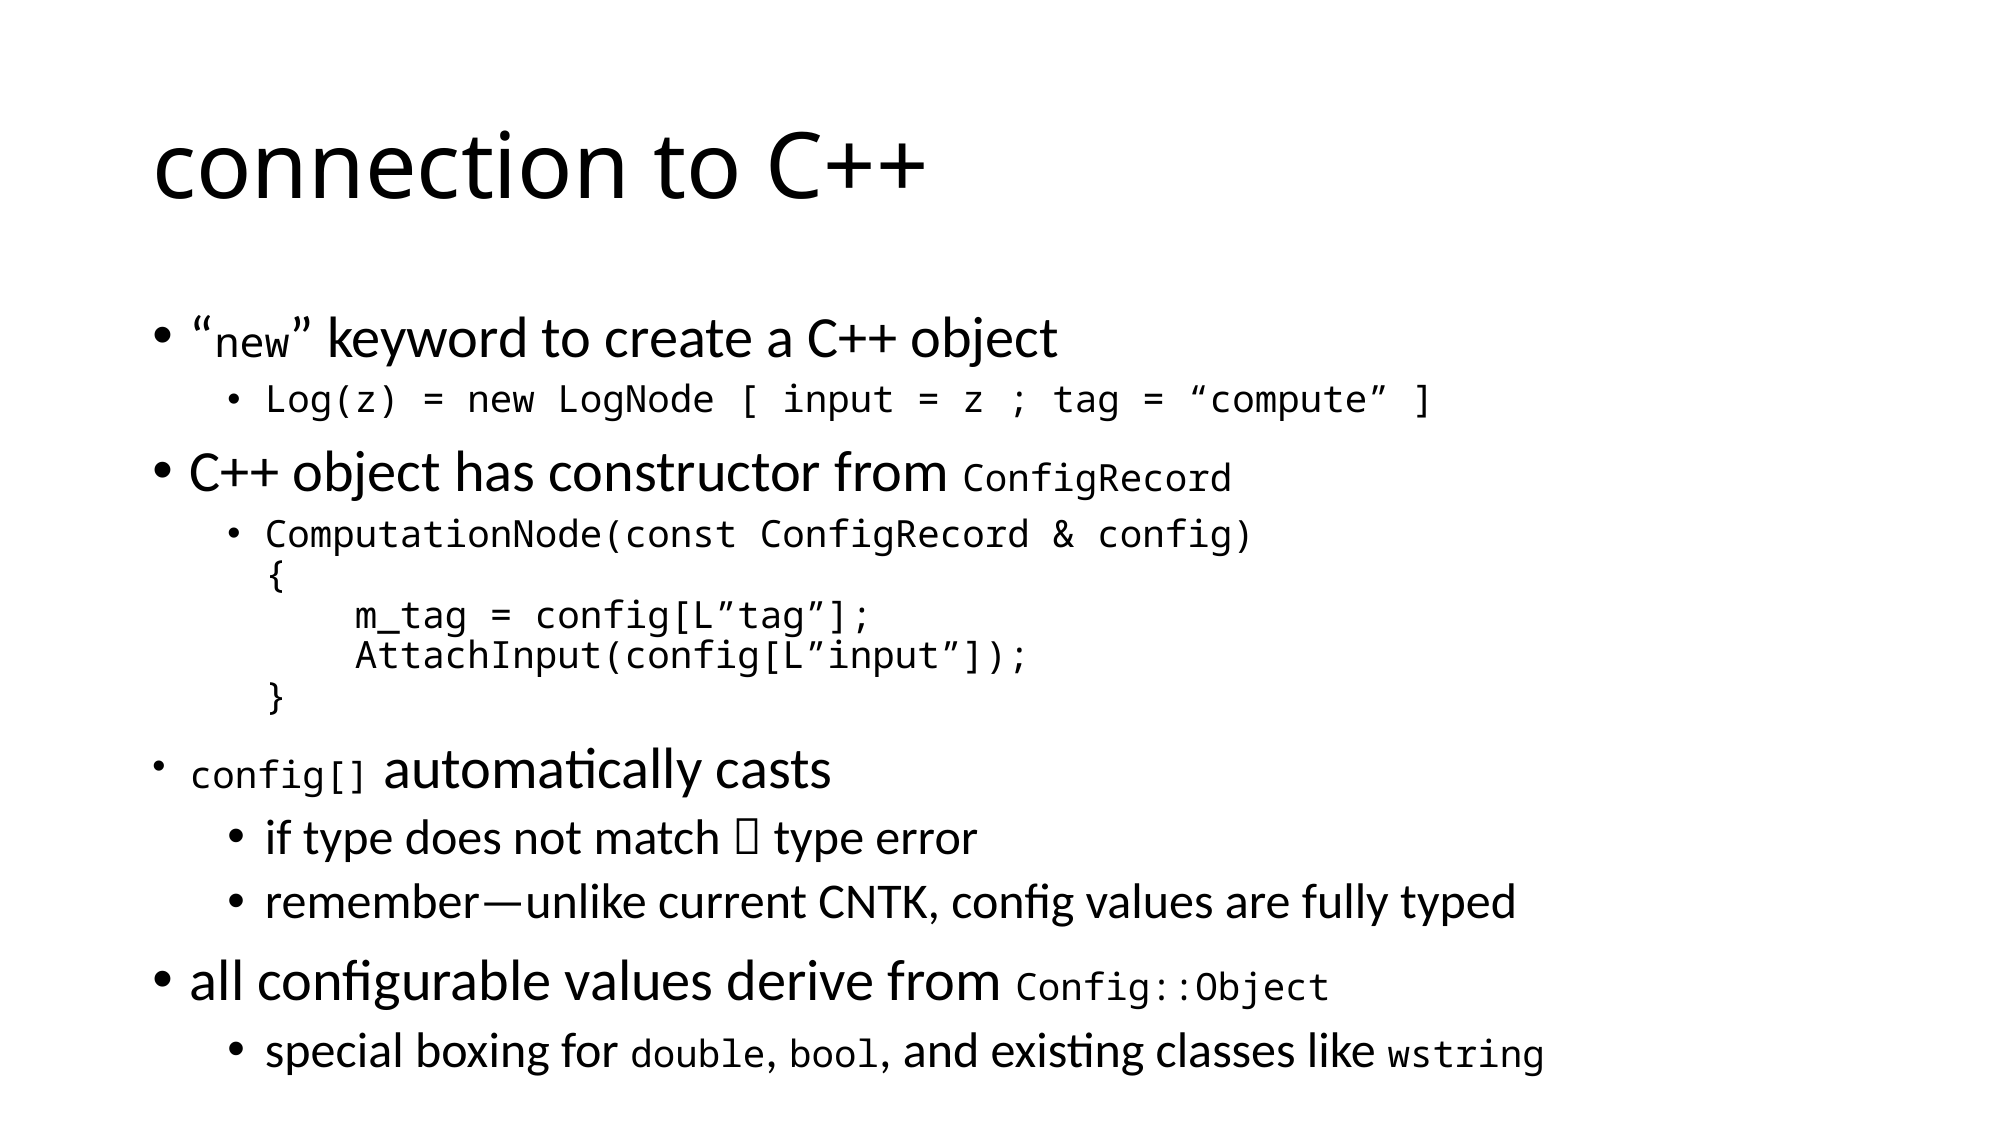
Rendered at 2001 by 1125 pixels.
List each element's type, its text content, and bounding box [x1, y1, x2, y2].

title connection to C++ [137, 59, 1863, 278]
list “new” keyword to create a C++ object Log(z) = new LogNode [ input = z ; tag = “compute” ] C++ object has constructor from ConfigRecord ComputationNode(const ConfigRecord & config) { m_tag = config[L”tag”]; AttachInput(config[L”input”]); } config[] automatically casts if type does not match  type error remember—unlike current CNTK, config values are fully typed all configurable values derive from Config::Object special boxing for double, bool, and existing classes like wstring [137, 299, 1863, 1014]
